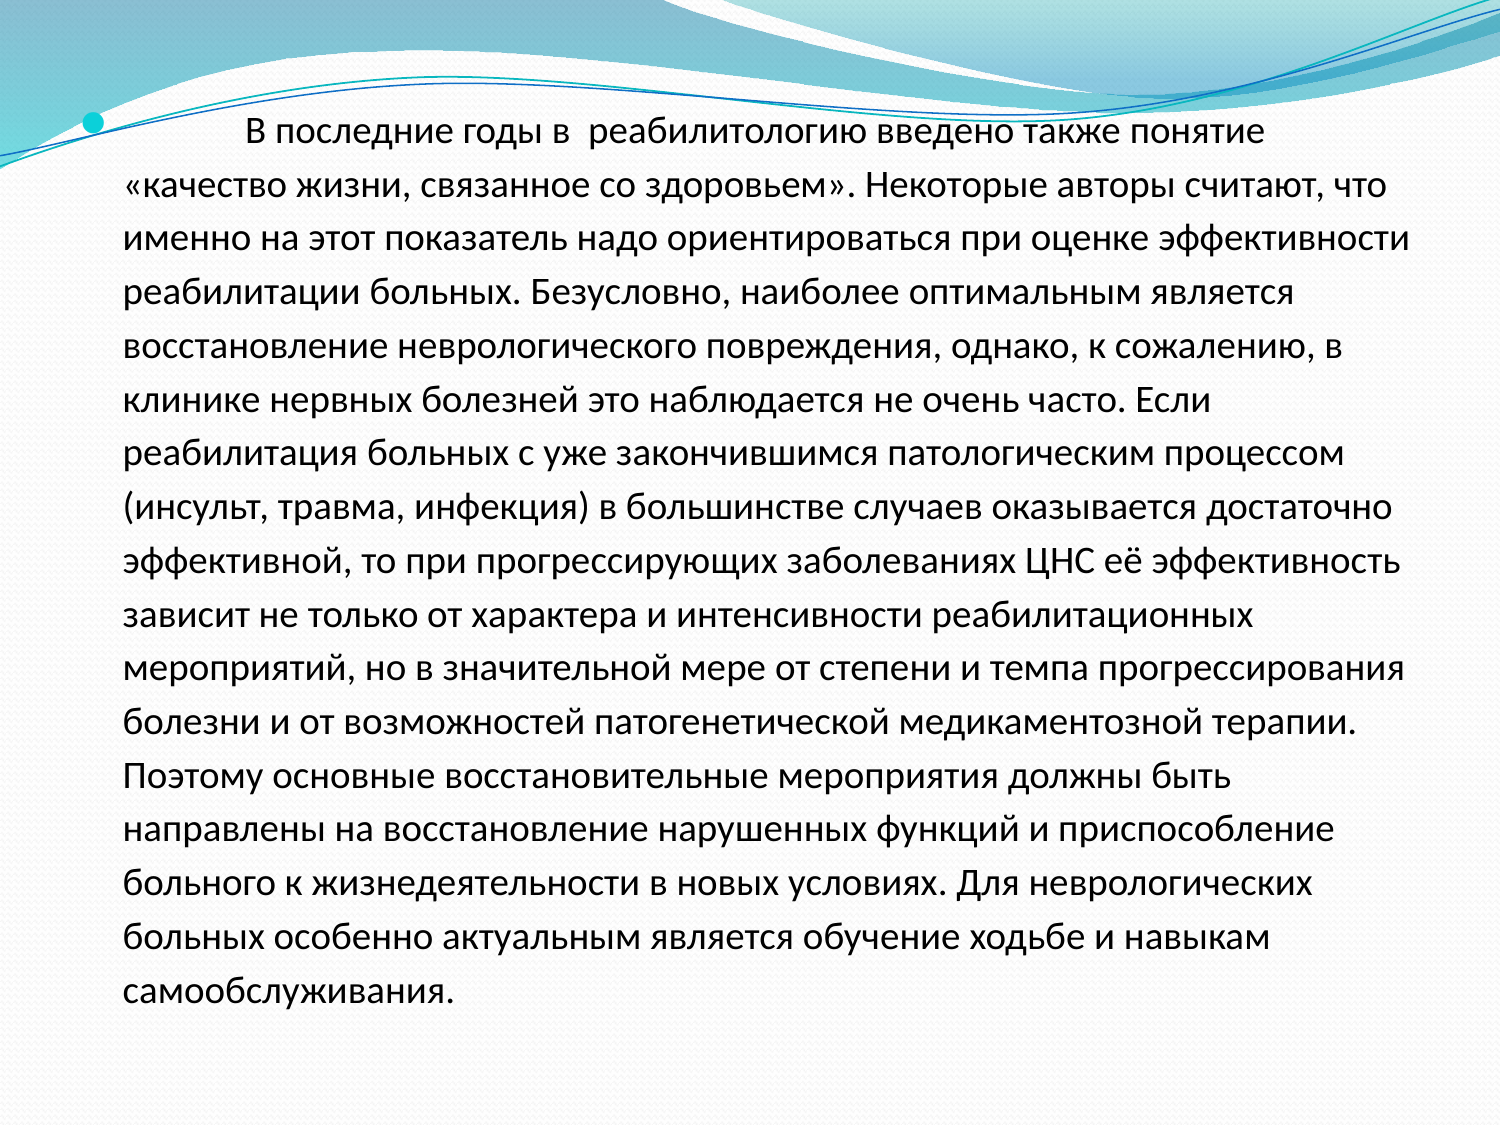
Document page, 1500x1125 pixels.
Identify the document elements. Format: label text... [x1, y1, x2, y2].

list В последние годы в реабилитологию введено также понятие «качество жизни, связанное со здоровьем». Некоторые авторы считают, что именно на этот показатель надо ориентироваться при оценке эффективности реабилитации больных. Безусловно, наиболее оптимальным является восстановление неврологического повреждения, однако, к сожалению, в клинике нервных болезней это наблюдается не очень часто. Если реабилитация больных с уже закончившимся патологическим процессом (инсульт, травма, инфекция) в большинстве случаев оказывается достаточно эффективной, то при прогрессирующих заболеваниях ЦНС её эффективность зависит не только от характера и интенсивности реабилитационных мероприятий, но в значительной мере от степени и темпа прогрессирования болезни и от возможностей патогенетической медикаментозной терапии. Поэтому основные восстановительные мероприятия должны быть направлены на восстановление нарушенных функций и приспособление больного к жизнедеятельности в новых условиях. Для неврологических больных особенно актуальным является обучение ходьбе и навыкам самообслуживания. [64, 90, 1425, 1038]
